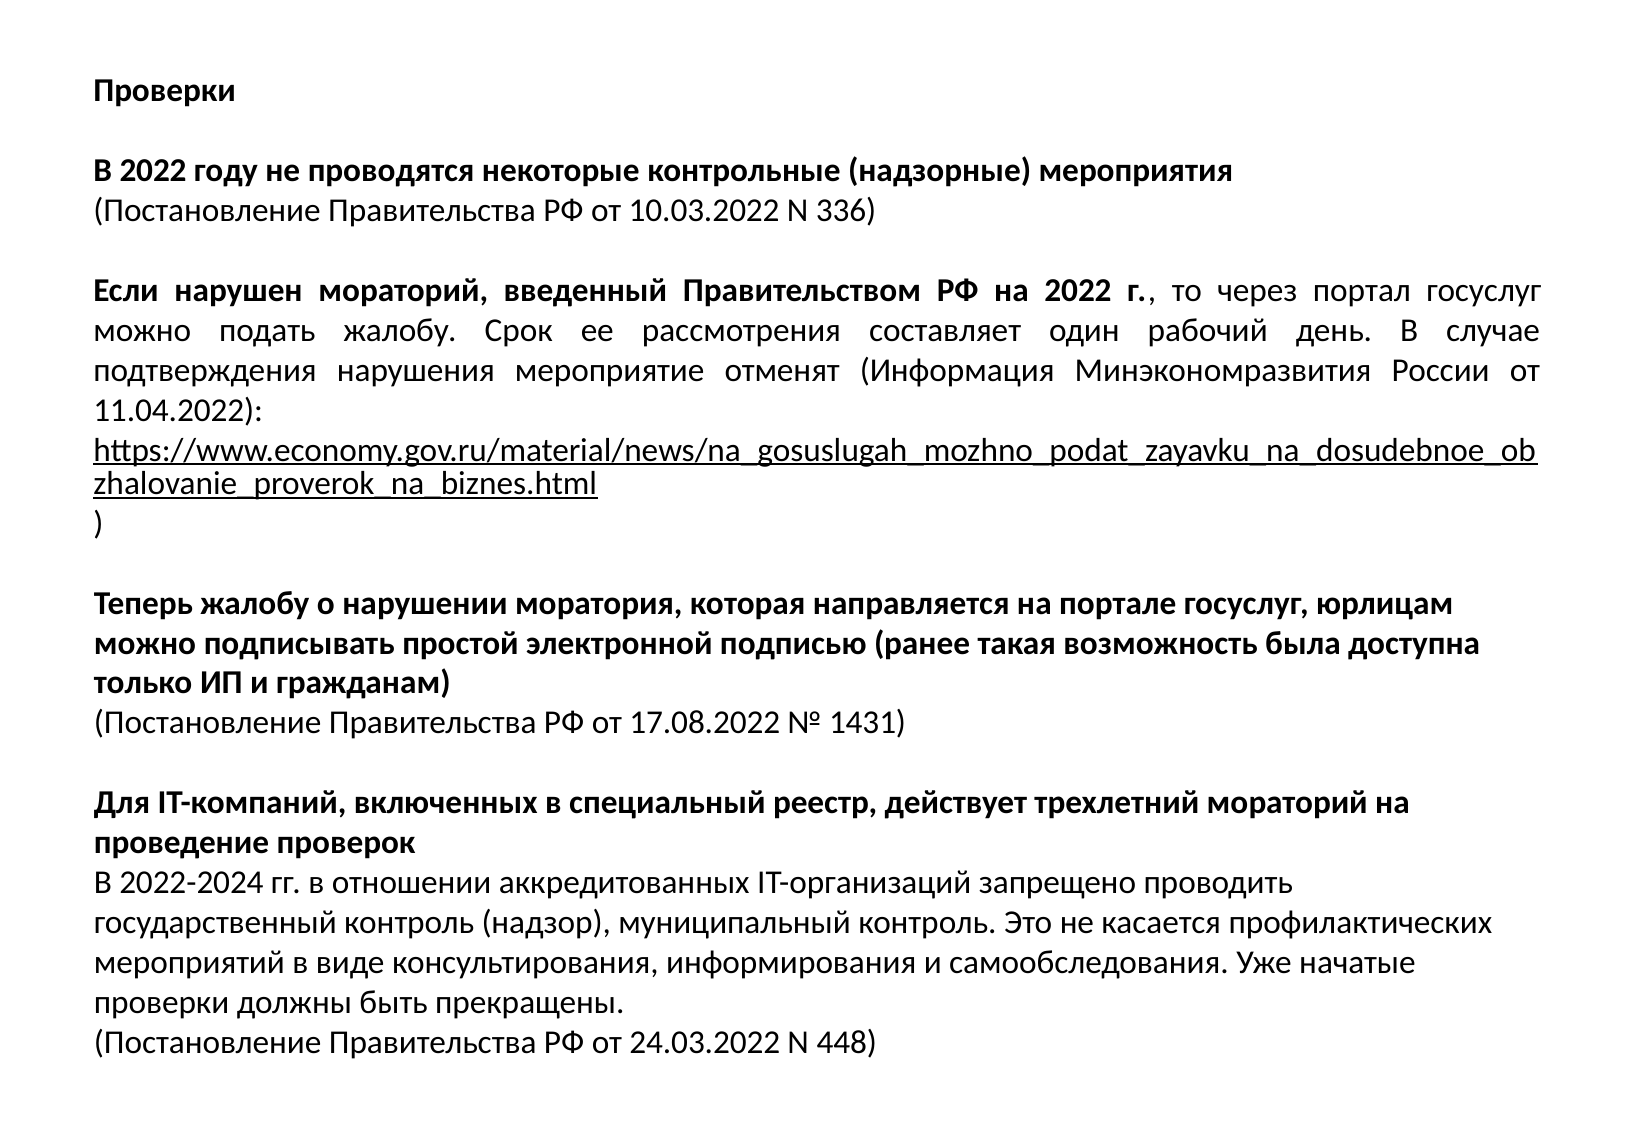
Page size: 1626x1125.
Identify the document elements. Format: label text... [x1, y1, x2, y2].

list Проверки В 2022 году не проводятся некоторые контрольные (надзорные) мероприятия (Постановление Правительства РФ от 10.03.2022 N 336) Если нарушен мораторий, введенный Правительством РФ на 2022 г., то через портал госуслуг можно подать жалобу. Срок ее рассмотрения составляет один рабочий день. В случае подтверждения нарушения мероприятие отменят (Информация Минэкономразвития России от 11.04.2022): https://www.economy.gov.ru/material/news/na_gosuslugah_mozhno_podat_zayavku_na_dosudebnoe_obzhalovanie_proverok_na_biznes.html) Теперь жалобу о нарушении моратория, которая направляется на портале госуслуг, юрлицам можно подписывать простой электронной подписью (ранее такая возможность была доступна только ИП и гражданам) (Постановление Правительства РФ от 17.08.2022 № 1431) Для IT-компаний, включенных в специальный реестр, действует трехлетний мораторий на проведение проверок В 2022-2024 гг. в отношении аккредитованных IT-организаций запрещено проводить государственный контроль (надзор), муниципальный контроль. Это не касается профилактических мероприятий в виде консультирования, информирования и самообследования. Уже начатые проверки должны быть прекращены. (Постановление Правительства РФ от 24.03.2022 N 448) [78, 61, 1557, 992]
